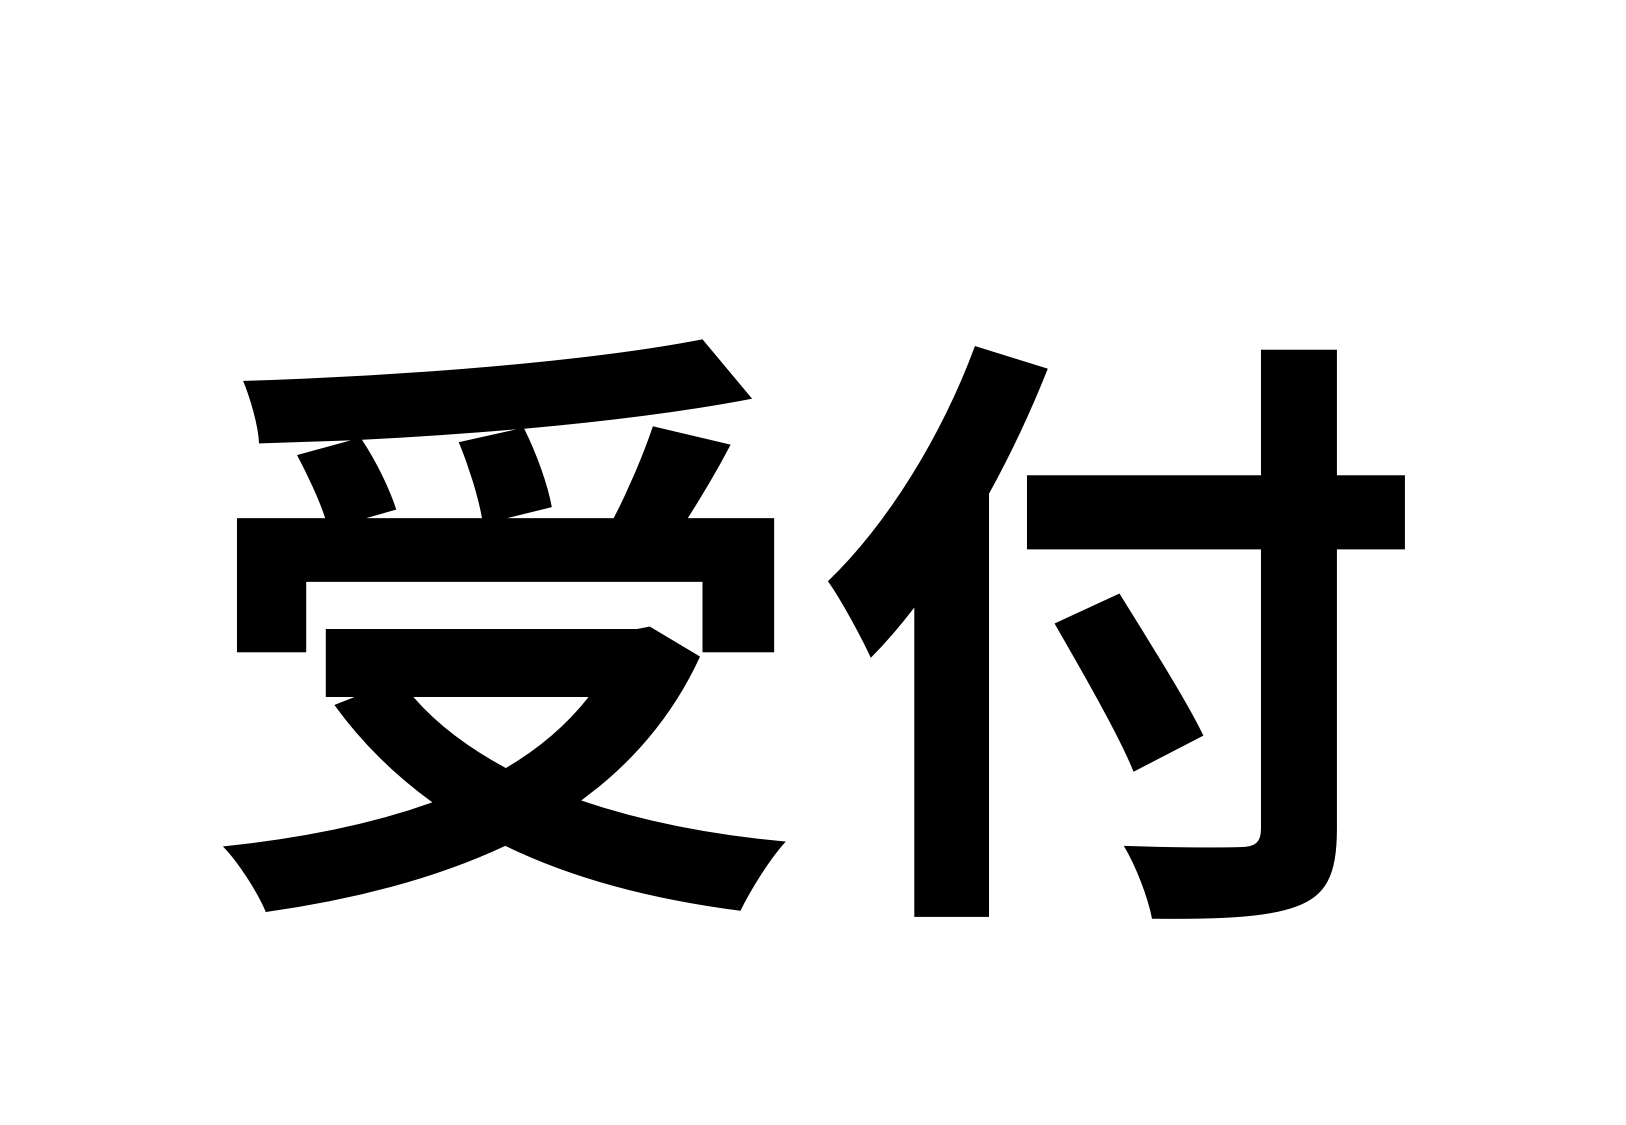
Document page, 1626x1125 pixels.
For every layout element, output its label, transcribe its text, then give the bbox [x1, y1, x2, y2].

text_box 受付 [0, 183, 1625, 942]
